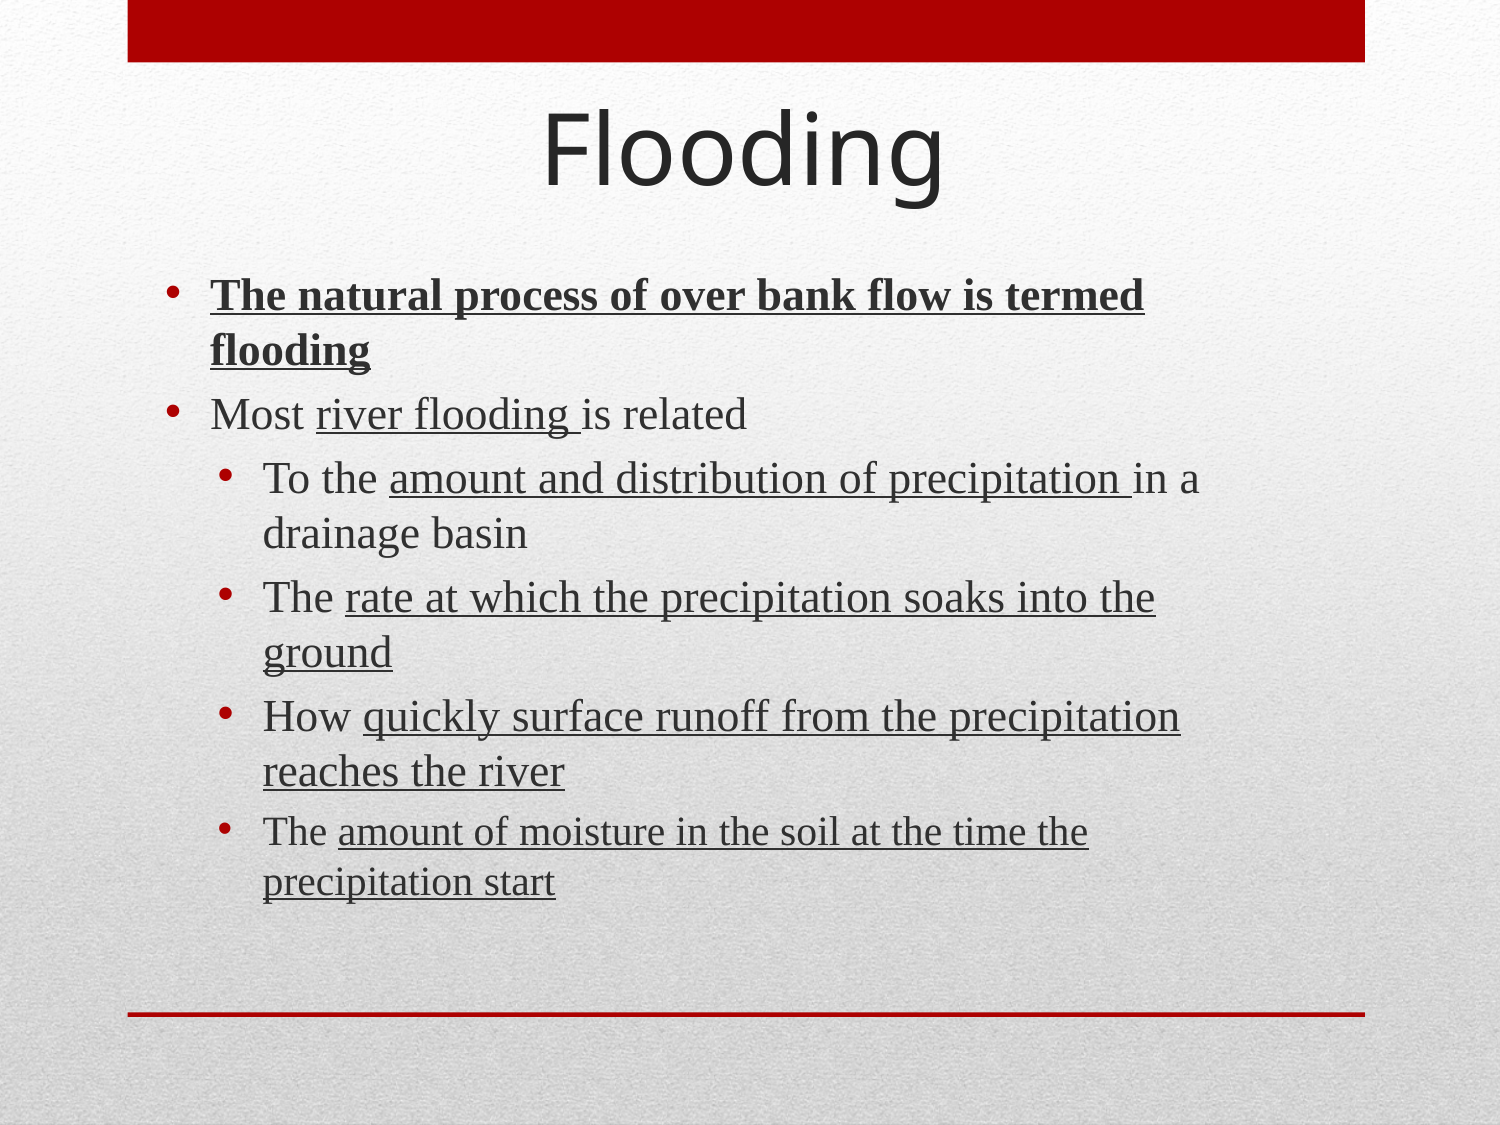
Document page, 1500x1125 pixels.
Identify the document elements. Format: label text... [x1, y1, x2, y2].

list The natural process of over bank flow is termed flooding Most river flooding is related To the amount and distribution of precipitation in a drainage basin The rate at which the precipitation soaks into the ground How quickly surface runoff from the precipitation reaches the river The amount of moisture in the soil at the time the precipitation start [150, 212, 1275, 956]
title Flooding [174, 24, 1313, 213]
